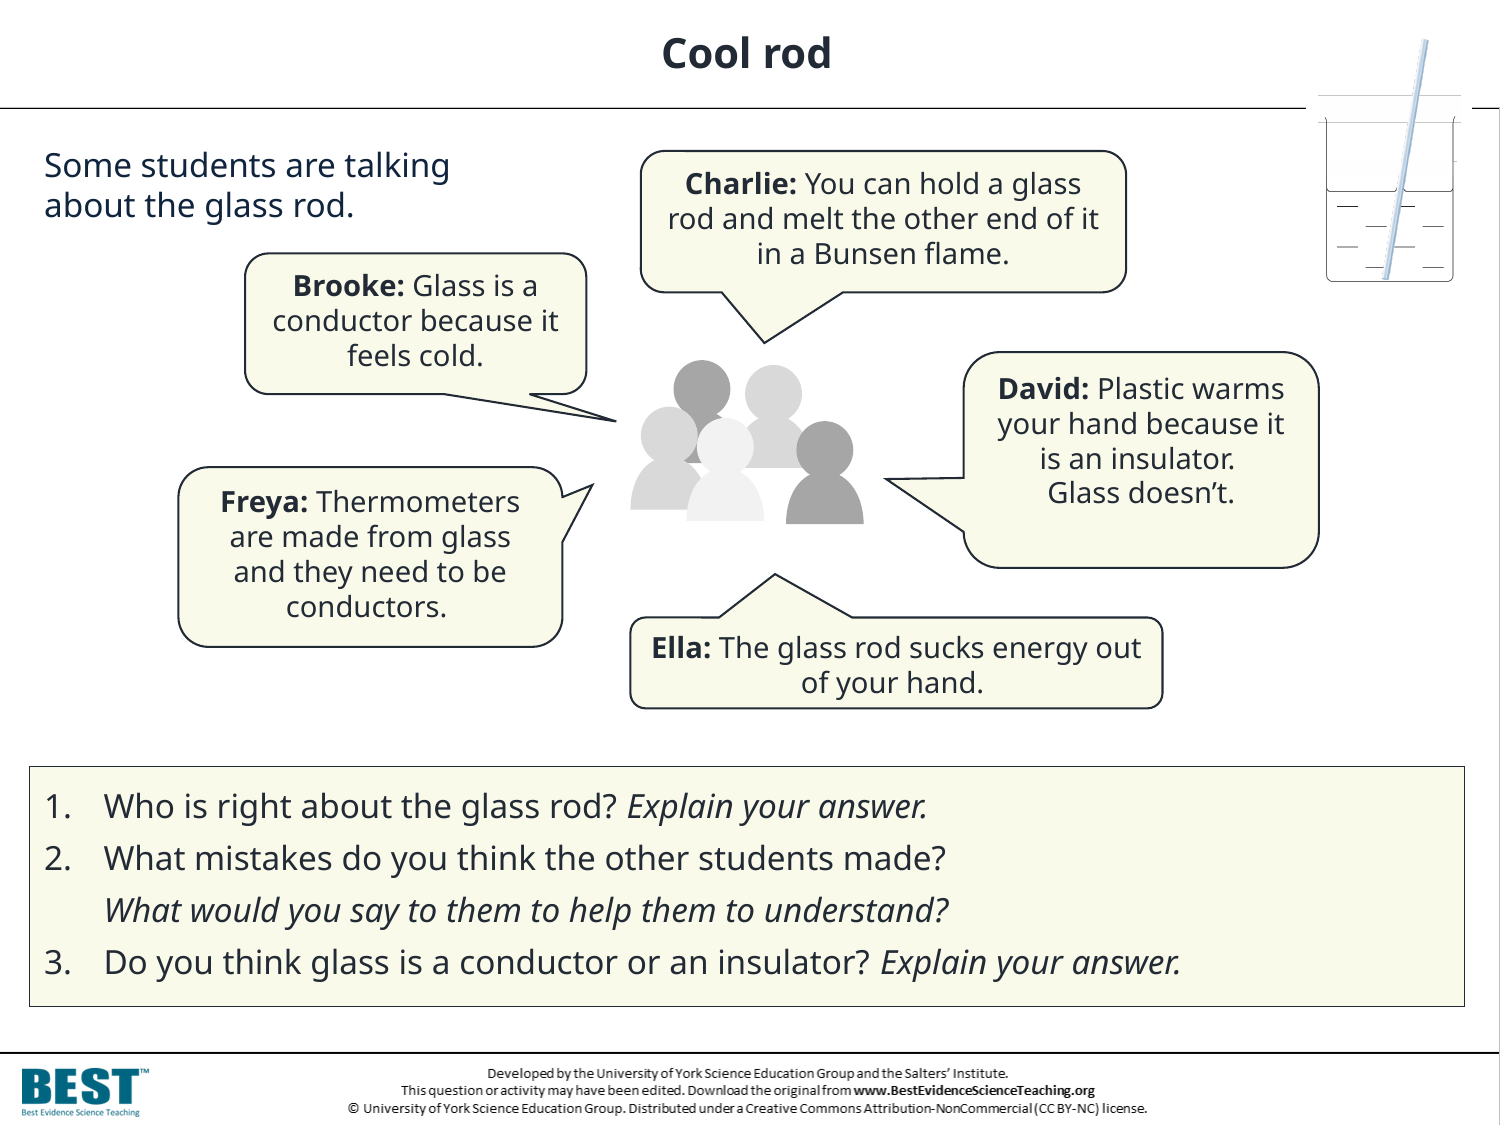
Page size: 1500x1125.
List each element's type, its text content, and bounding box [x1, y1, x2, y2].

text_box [1306, 34, 1472, 282]
text_box Cool rod [23, 4, 1471, 99]
picture [0, 107, 1500, 1125]
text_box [630, 360, 864, 525]
